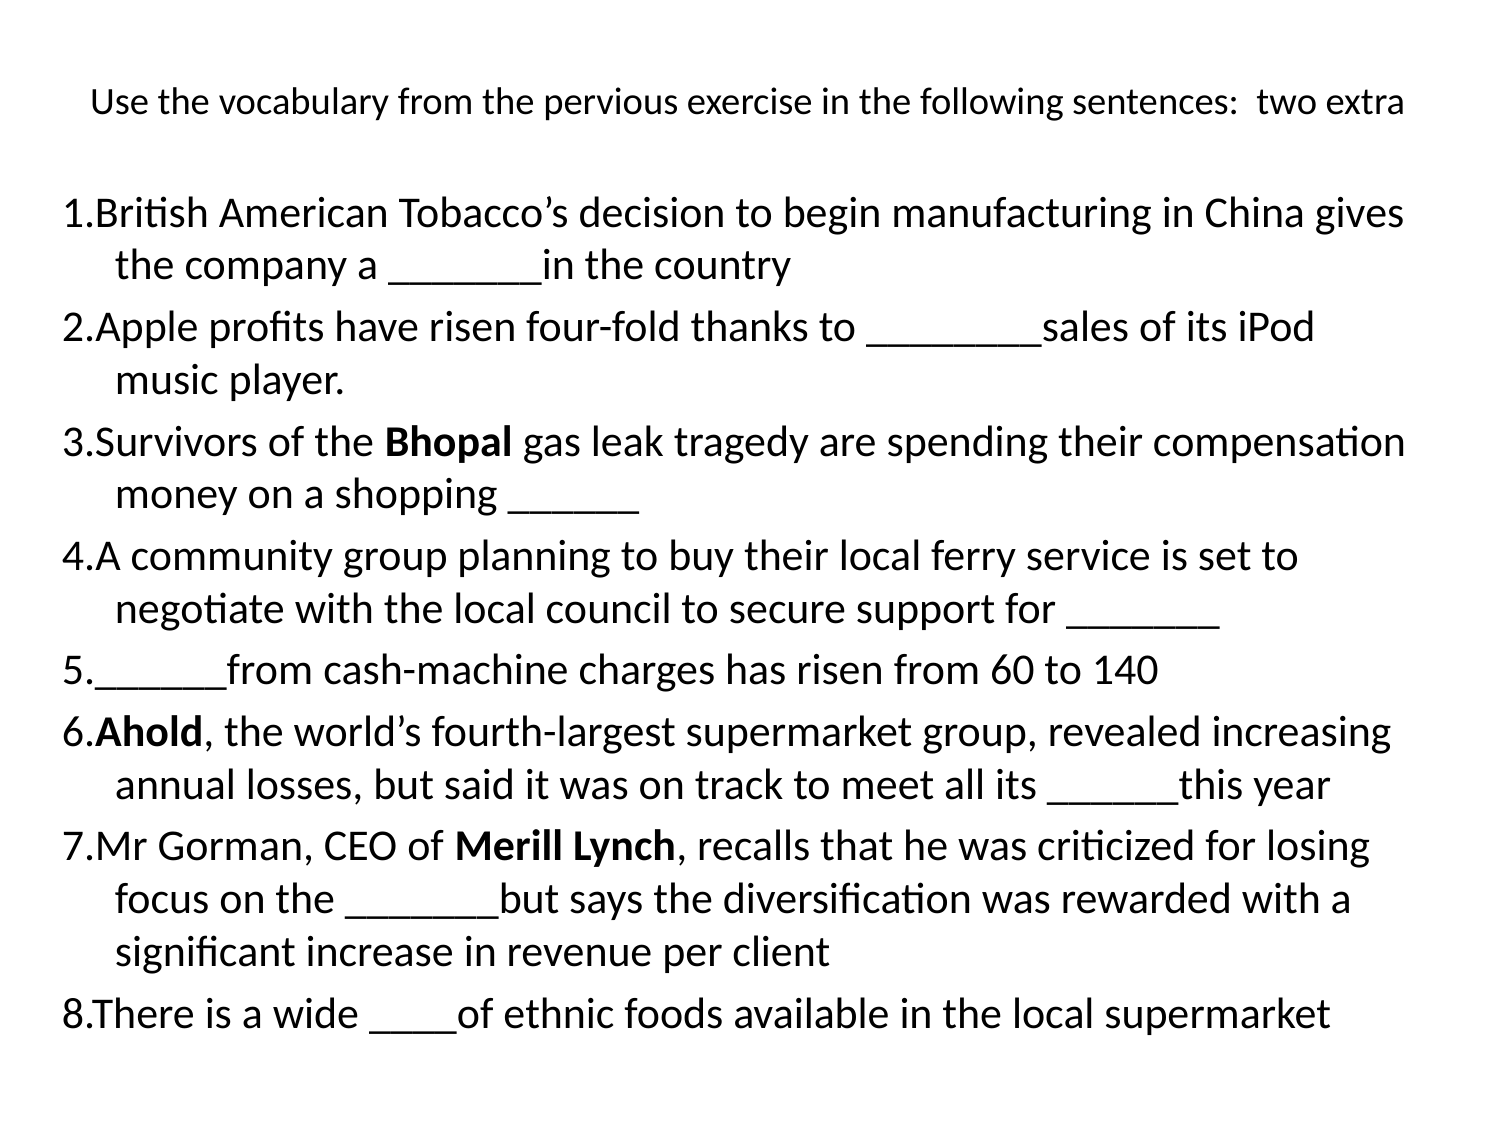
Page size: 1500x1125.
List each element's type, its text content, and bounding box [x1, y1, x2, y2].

title Use the vocabulary from the pervious exercise in the following sentences: two extra [75, 45, 1425, 153]
list 1.British American Tobacco’s decision to begin manufacturing in China gives the company a _______in the country 2.Apple profits have risen four-fold thanks to ________sales of its iPod music player. 3.Survivors of the Bhopal gas leak tragedy are spending their compensation money on a shopping ______ 4.A community group planning to buy their local ferry service is set to negotiate with the local council to secure support for _______ 5.______from cash-machine charges has risen from 60 to 140 6.Ahold, the world’s fourth-largest supermarket group, revealed increasing annual losses, but said it was on track to meet all its ______this year 7.Mr Gorman, CEO of Merill Lynch, recalls that he was criticized for losing focus on the _______but says the diversification was rewarded with a significant increase in revenue per client 8.There is a wide ____of ethnic foods available in the local supermarket [46, 175, 1425, 1090]
